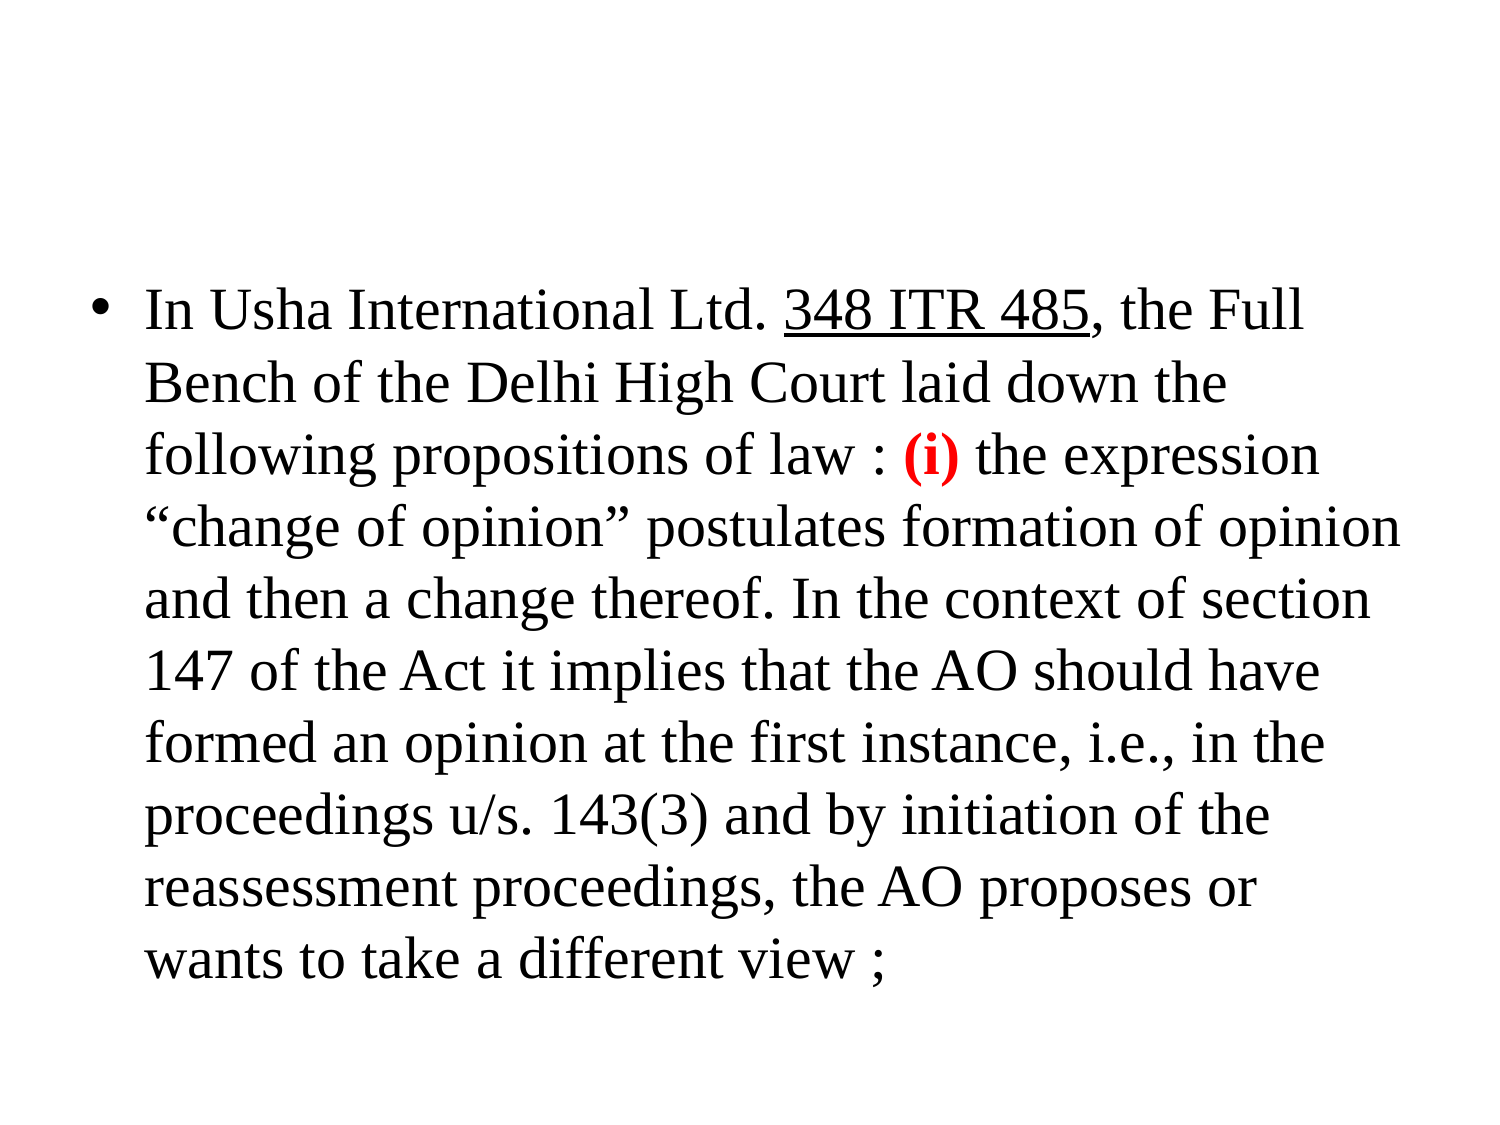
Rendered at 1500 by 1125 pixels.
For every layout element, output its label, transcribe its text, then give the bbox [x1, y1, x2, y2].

list In Usha International Ltd. 348 ITR 485, the Full Bench of the Delhi High Court laid down the following propositions of law : (i) the expression “change of opinion” postulates formation of opinion and then a change thereof. In the context of section 147 of the Act it implies that the AO should have formed an opinion at the first instance, i.e., in the proceedings u/s. 143(3) and by initiation of the reassessment proceedings, the AO proposes or wants to take a different view ; [75, 262, 1425, 1005]
